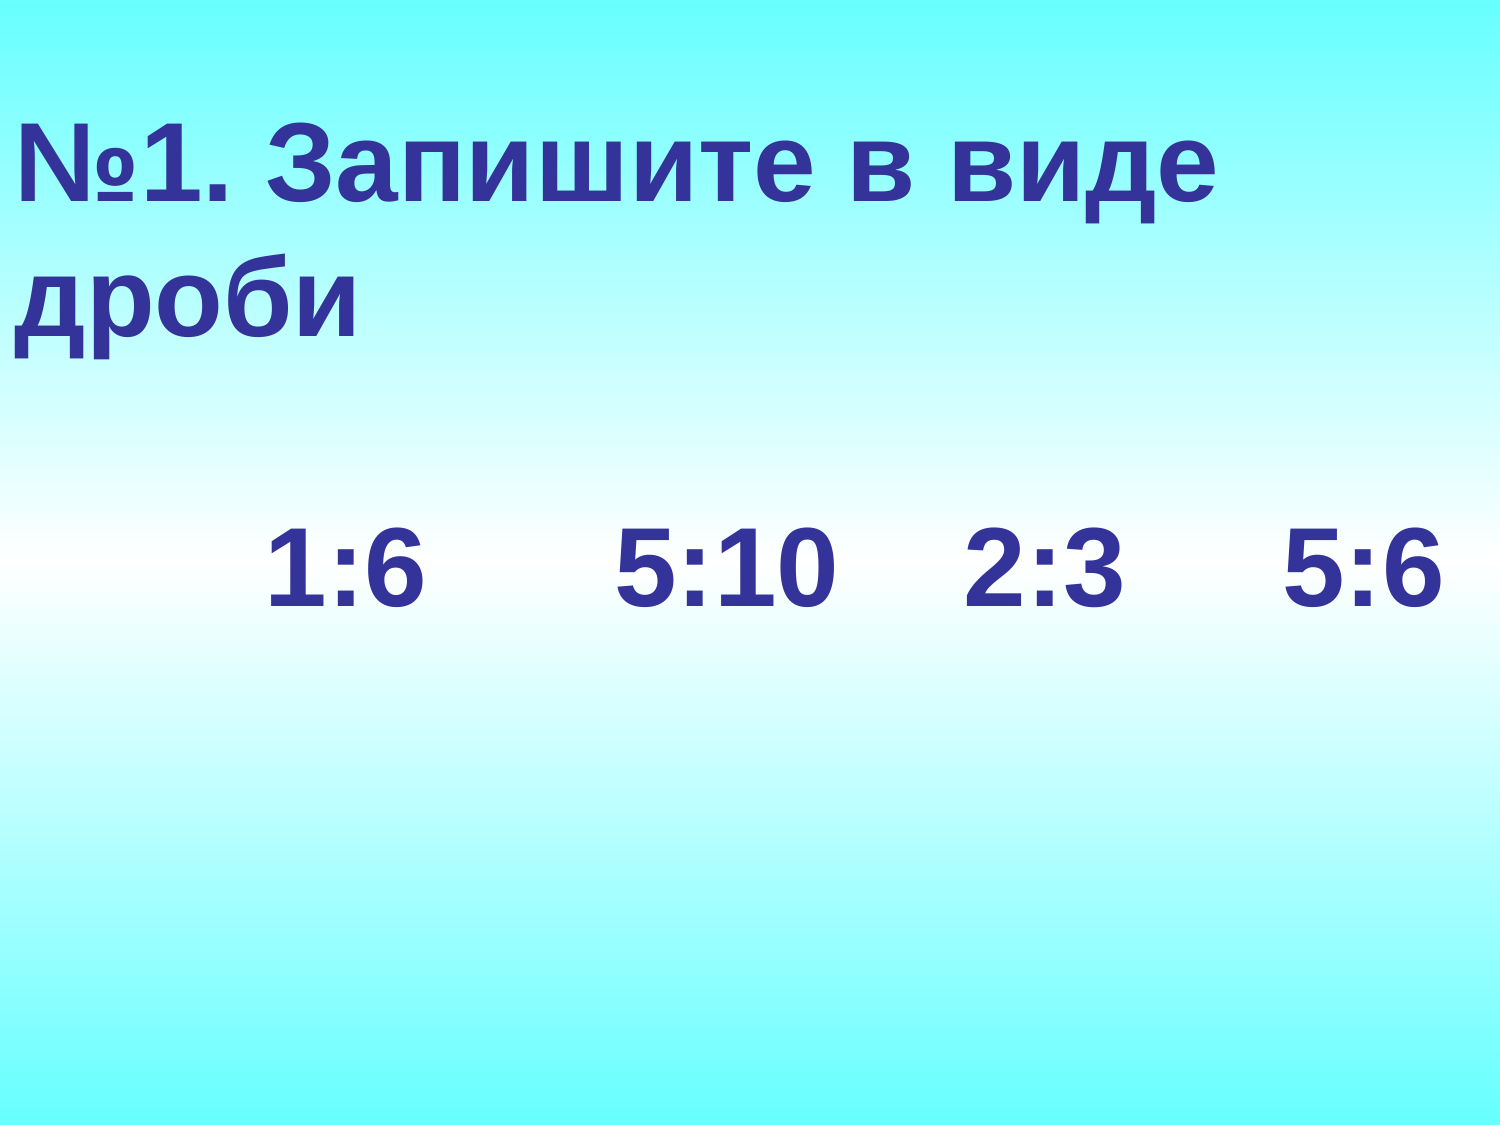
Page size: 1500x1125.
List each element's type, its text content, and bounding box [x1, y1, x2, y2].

text_box №1. Запишите в виде дроби 1:6 5:10 2:3 5:6 [0, 81, 1500, 772]
